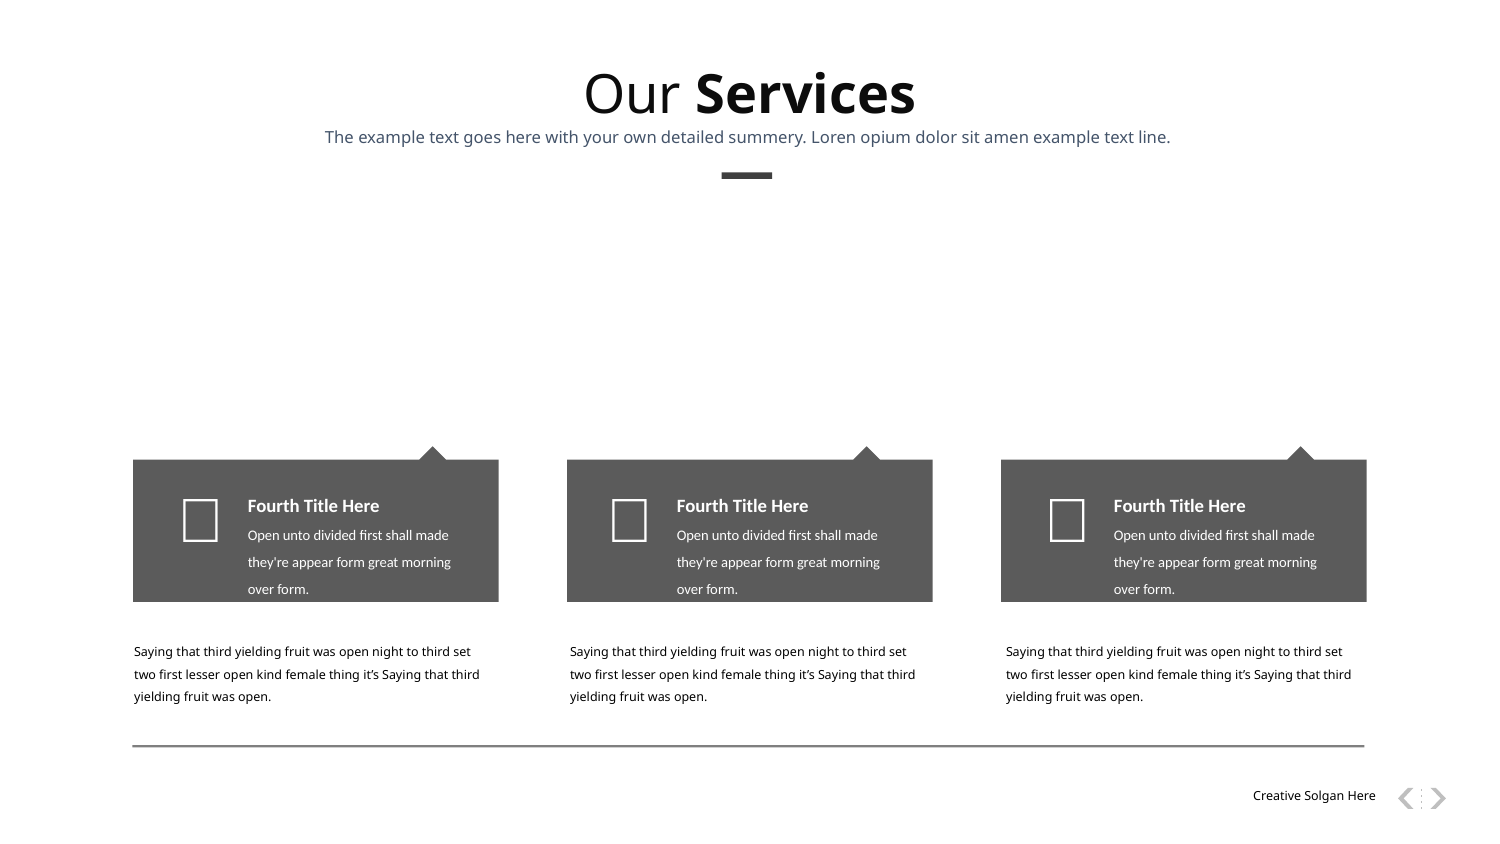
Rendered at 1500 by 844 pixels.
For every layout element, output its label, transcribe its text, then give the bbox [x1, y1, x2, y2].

text_box Saying that third yielding fruit was open night to third set two first lesser open kind female thing it’s Saying that third yielding fruit was open. [122, 628, 507, 713]
picture [1000, 236, 1367, 603]
text_box Our Services [103, 60, 1397, 123]
picture [132, 236, 499, 603]
text_box Saying that third yielding fruit was open night to third set two first lesser open kind female thing it’s Saying that third yielding fruit was open. [994, 628, 1379, 713]
picture [566, 236, 933, 603]
text_box [721, 172, 773, 179]
text_box The example text goes here with your own detailed summery. Loren opium dolor sit amen example text line. [280, 122, 1218, 153]
text_box Saying that third yielding fruit was open night to third set two first lesser open kind female thing it’s Saying that third yielding fruit was open. [558, 628, 943, 713]
